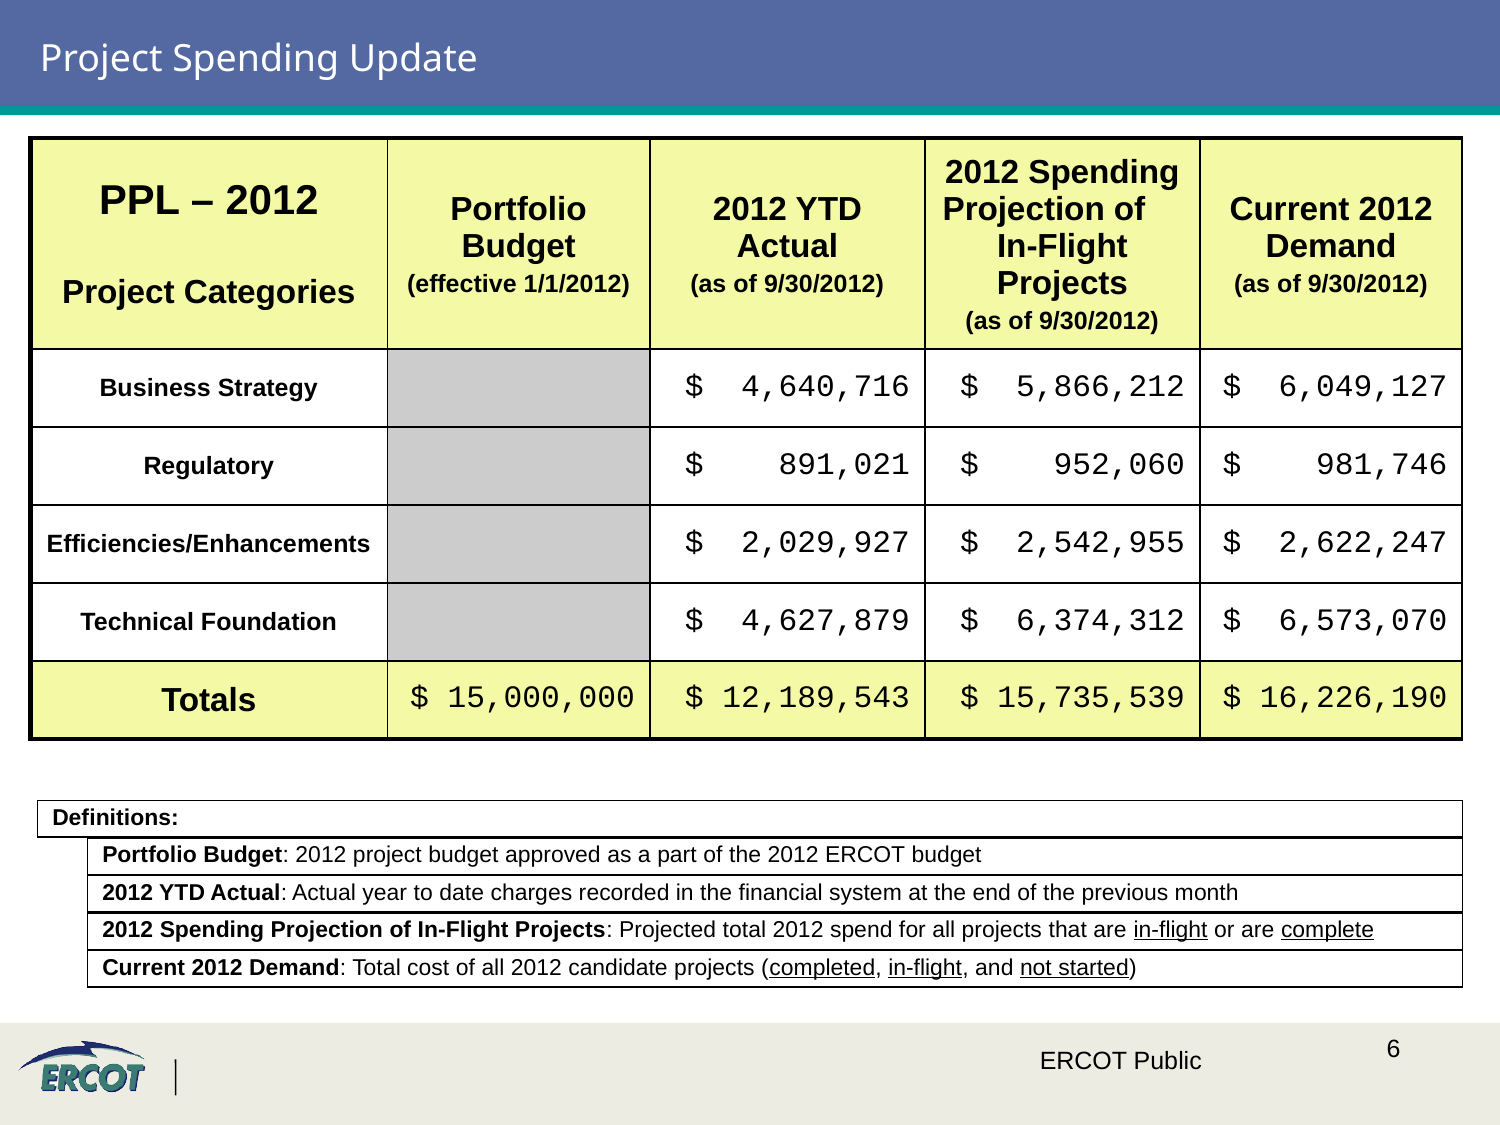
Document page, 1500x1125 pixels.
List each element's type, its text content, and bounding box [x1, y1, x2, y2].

text_box 2012 Spending Projection of In-Flight Projects: Projected total 2012 spend for all projects that are in-flight or are complete [87, 912, 1463, 950]
title Project Spending Update [24, 0, 988, 113]
table_cell $ 6,374,312 [926, 584, 1199, 660]
table_cell [388, 428, 649, 504]
table_cell $ 4,640,716 [651, 350, 924, 426]
table_cell $ 2,029,927 [651, 506, 924, 582]
table_cell $ 2,622,247 [1201, 506, 1461, 582]
table_cell $ 6,573,070 [1201, 584, 1461, 660]
table_cell $ 952,060 [926, 428, 1199, 504]
picture [10, 1031, 151, 1111]
table_cell [388, 584, 649, 660]
table_cell Technical Foundation [33, 584, 387, 660]
table_cell $ 891,021 [651, 428, 924, 504]
table_cell $ 2,542,955 [926, 506, 1199, 582]
table_cell Business Strategy [33, 350, 387, 426]
table_header Portfolio Budget (effective 1/1/2012) [388, 140, 649, 348]
table_cell $ 5,866,212 [926, 350, 1199, 426]
text_box Current 2012 Demand: Total cost of all 2012 candidate projects (completed, in-flight, and not started) [87, 950, 1463, 987]
table_cell $ 16,226,190 [1201, 662, 1461, 737]
text_box Portfolio Budget: 2012 project budget approved as a part of the 2012 ERCOT budget [87, 838, 1463, 875]
text_box Definitions: [37, 800, 1463, 837]
table_cell Efficiencies/Enhancements [33, 506, 387, 582]
table_cell $ 15,735,539 [926, 662, 1199, 737]
table_header 2012 Spending Projection of In-Flight Projects (as of 9/30/2012) [926, 140, 1199, 348]
table_header 2012 YTD Actual (as of 9/30/2012) [651, 140, 924, 348]
table_cell [388, 350, 649, 426]
table_cell Totals [33, 662, 387, 737]
table_header PPL – 2012 Project Categories [33, 140, 387, 348]
table_cell Regulatory [33, 428, 387, 504]
table_cell $ 981,746 [1201, 428, 1461, 504]
table_header Current 2012 Demand (as of 9/30/2012) [1201, 140, 1461, 348]
table_cell [388, 506, 649, 582]
table_cell $ 4,627,879 [651, 584, 924, 660]
table_cell $ 12,189,543 [651, 662, 924, 737]
text_box ERCOT Public [1025, 1037, 1438, 1113]
table_cell $ 6,049,127 [1201, 350, 1461, 426]
text_box 2012 YTD Actual: Actual year to date charges recorded in the financial system at the end of the previous month [87, 875, 1463, 912]
table_cell $ 15,000,000 [388, 662, 649, 737]
